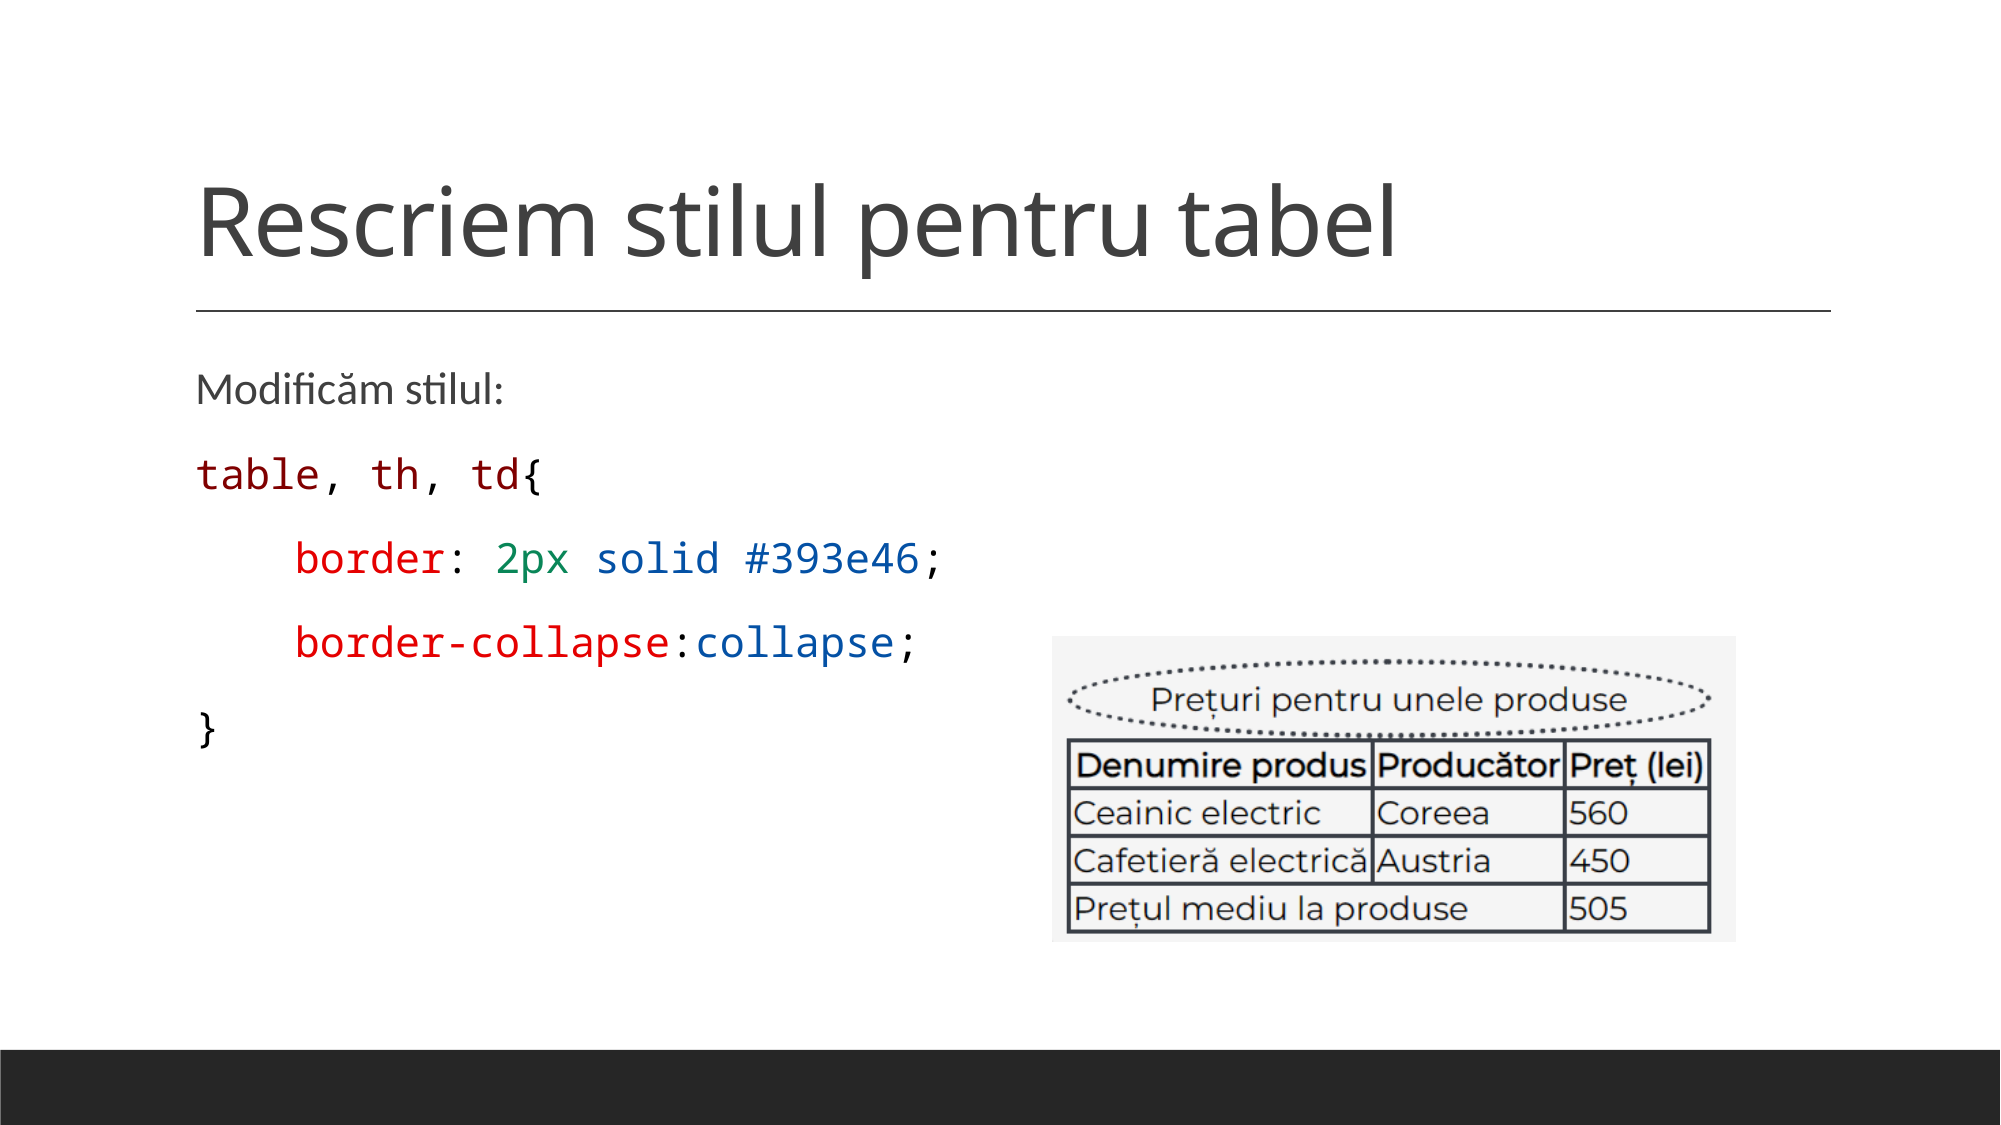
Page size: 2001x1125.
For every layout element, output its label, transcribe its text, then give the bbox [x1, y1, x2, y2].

title Rescriem stilul pentru tabel [180, 47, 1830, 285]
list Modificăm stilul: table, th, td{ border: 2px solid #393e46; border-collapse:collapse; } [180, 345, 1830, 963]
picture [1051, 636, 1737, 943]
